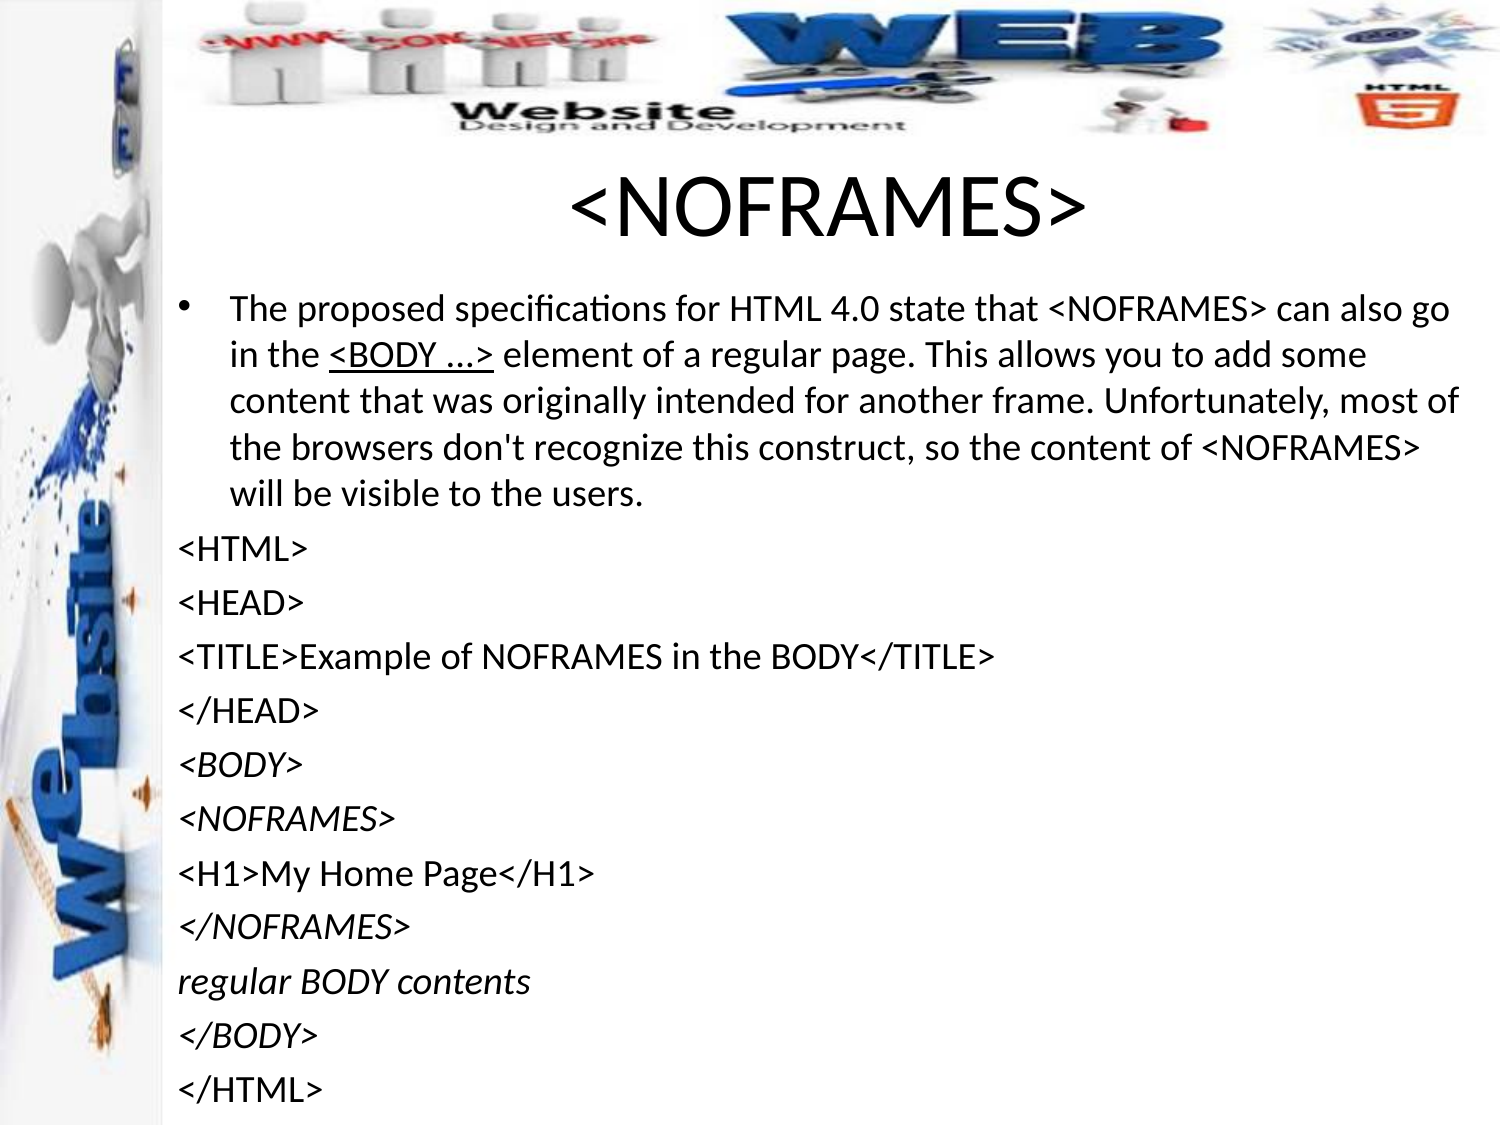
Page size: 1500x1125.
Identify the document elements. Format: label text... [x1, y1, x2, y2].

title <NOFRAMES> [162, 137, 1497, 263]
picture [0, 0, 1500, 1125]
list The proposed specifications for HTML 4.0 state that <NOFRAMES> can also go in the <BODY ...> element of a regular page. This allows you to add some content that was originally intended for another frame. Unfortunately, most of the browsers don't recognize this construct, so the content of <NOFRAMES> will be visible to the users. <HTML> <HEAD> <TITLE>Example of NOFRAMES in the BODY</TITLE> </HEAD> <BODY> <NOFRAMES> <H1>My Home Page</H1> </NOFRAMES> regular BODY contents </BODY> </HTML> [162, 275, 1496, 1125]
